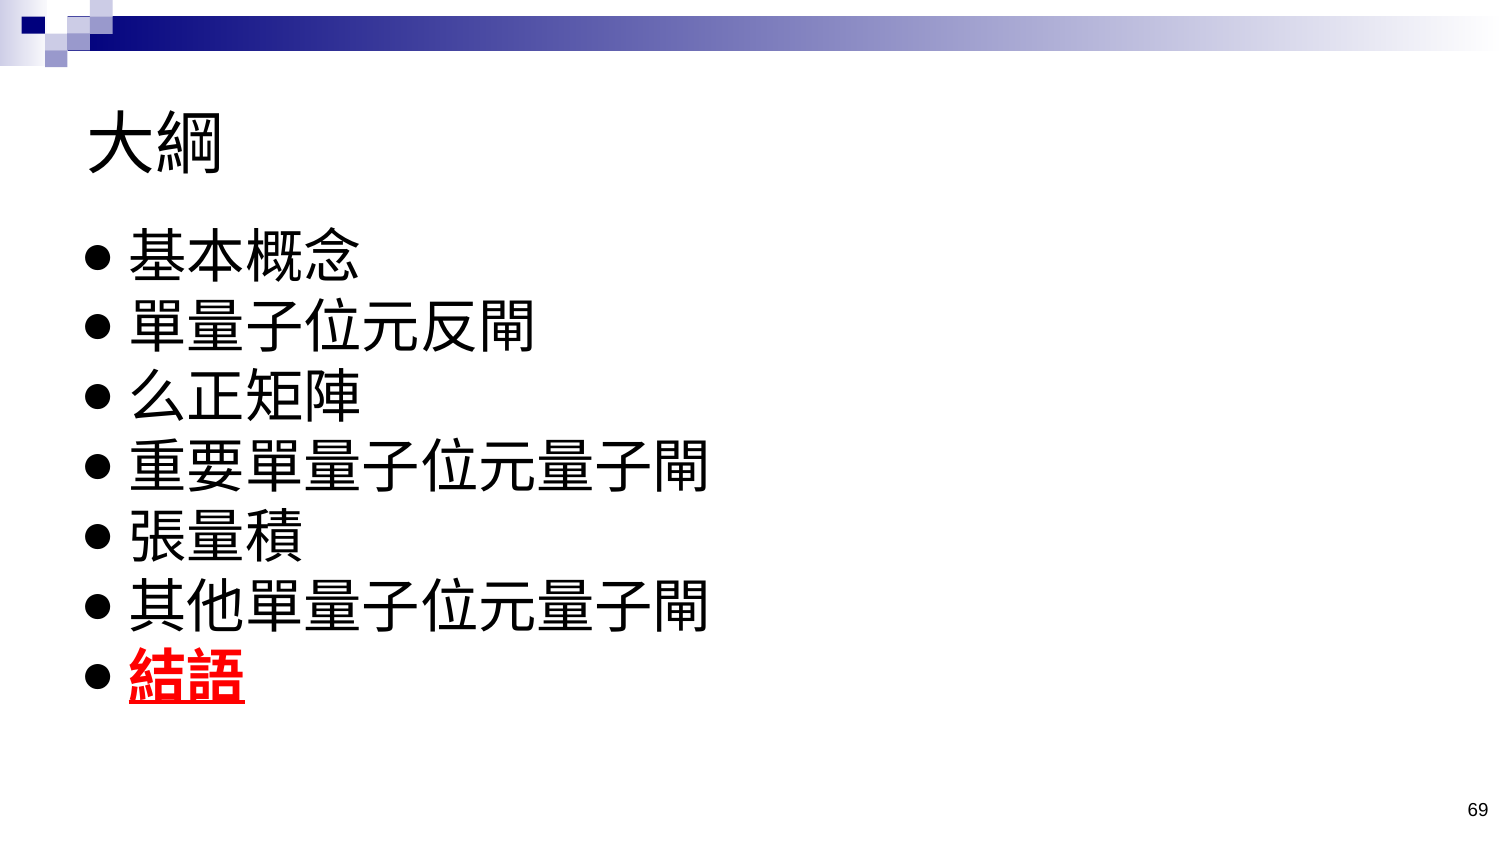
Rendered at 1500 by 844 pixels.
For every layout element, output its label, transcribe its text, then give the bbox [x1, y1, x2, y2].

text_box 基本概念 單量子位元反閘 么正矩陣 重要單量子位元量子閘 張量積 其他單量子位元量子閘 結語 [61, 207, 1343, 844]
slide_number 69 [1149, 796, 1500, 827]
title 大綱 [75, 56, 1425, 226]
